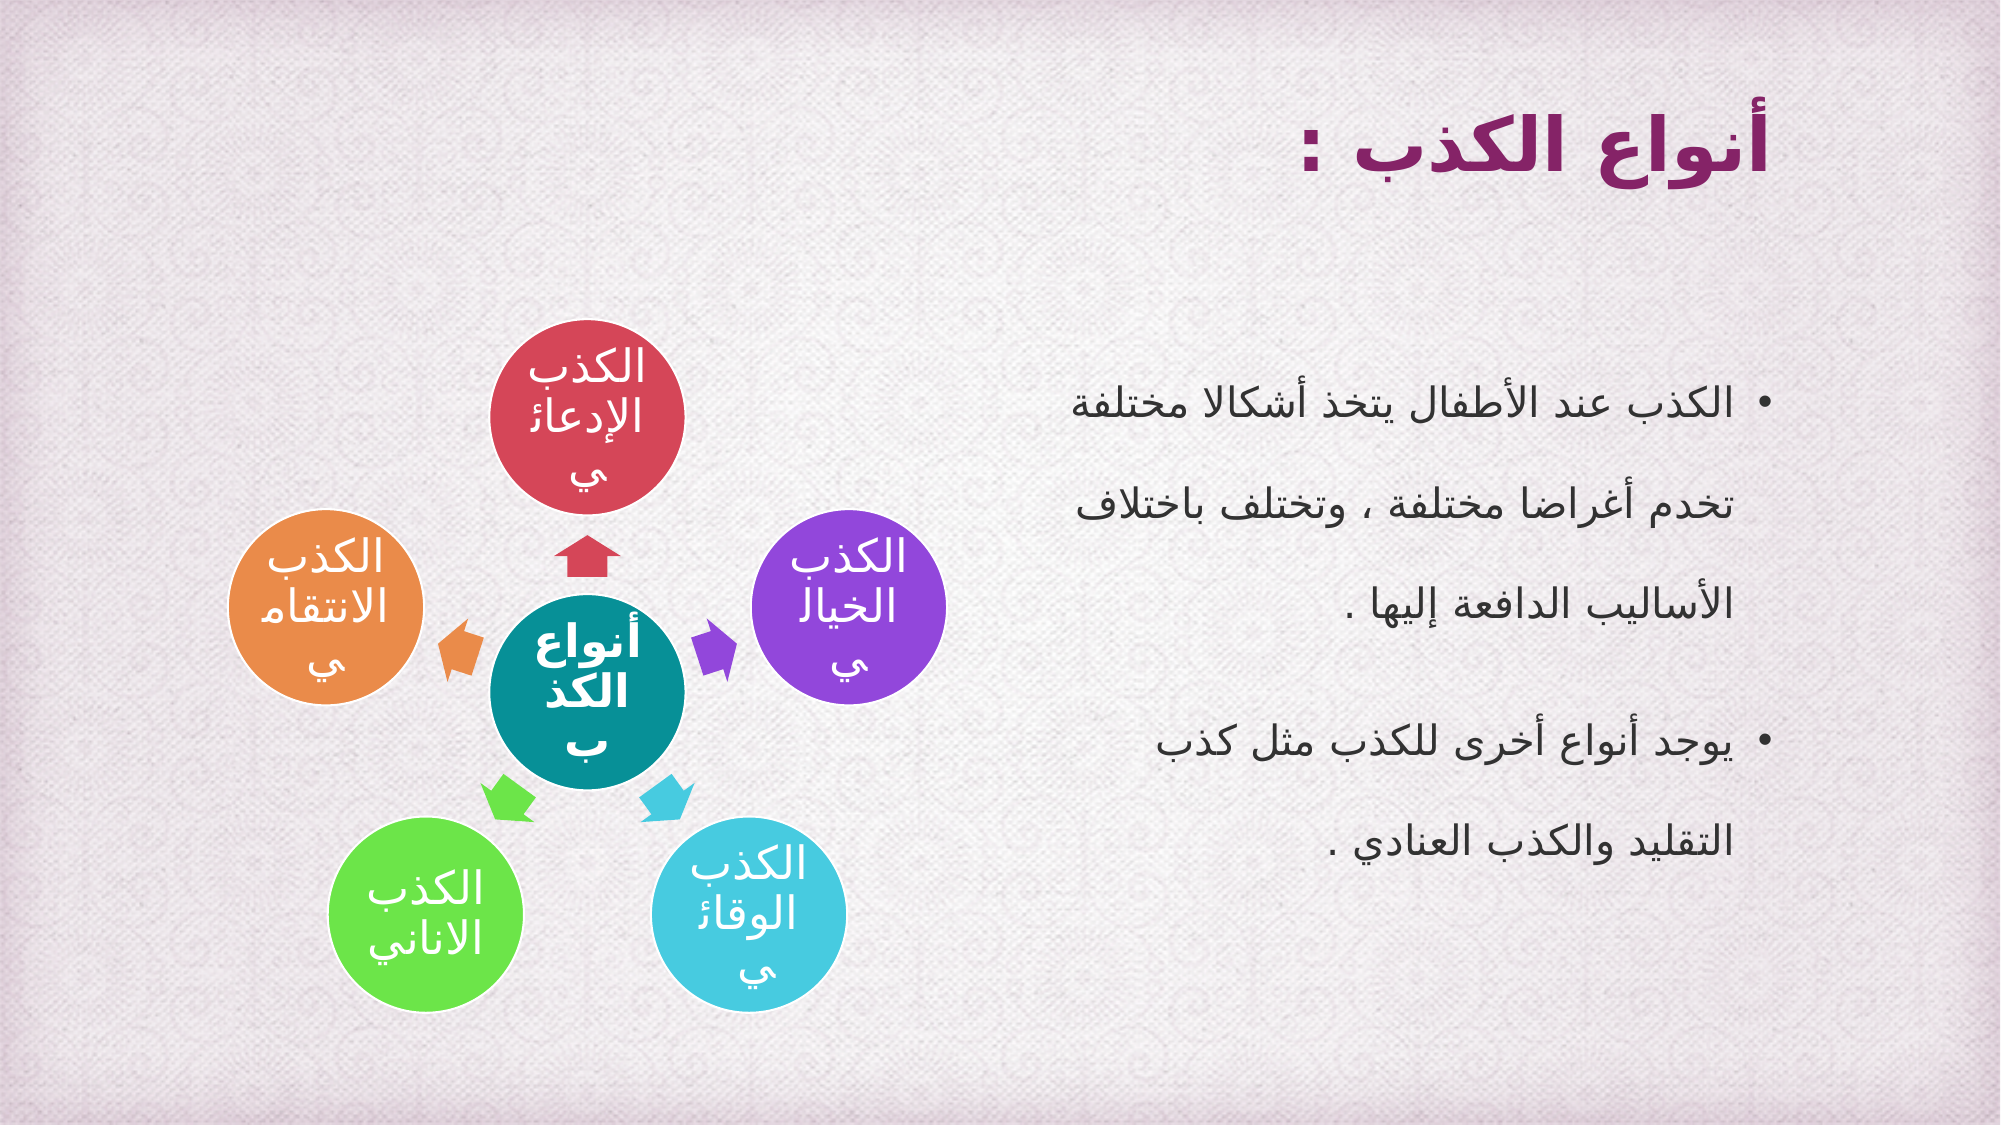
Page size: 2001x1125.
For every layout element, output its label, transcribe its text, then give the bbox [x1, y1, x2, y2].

list الكذب عند الأطفال يتخذ أشكالا مختلفة تخدم أغراضا مختلفة ، وتختلف باختلاف الأساليب الدافعة إليها . يوجد أنواع أخرى للكذب مثل كذب التقليد والكذب العنادي . [1037, 318, 1788, 1014]
picture [0, 0, 2001, 1125]
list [212, 318, 963, 1014]
title أنواع الكذب : [212, 59, 1788, 196]
